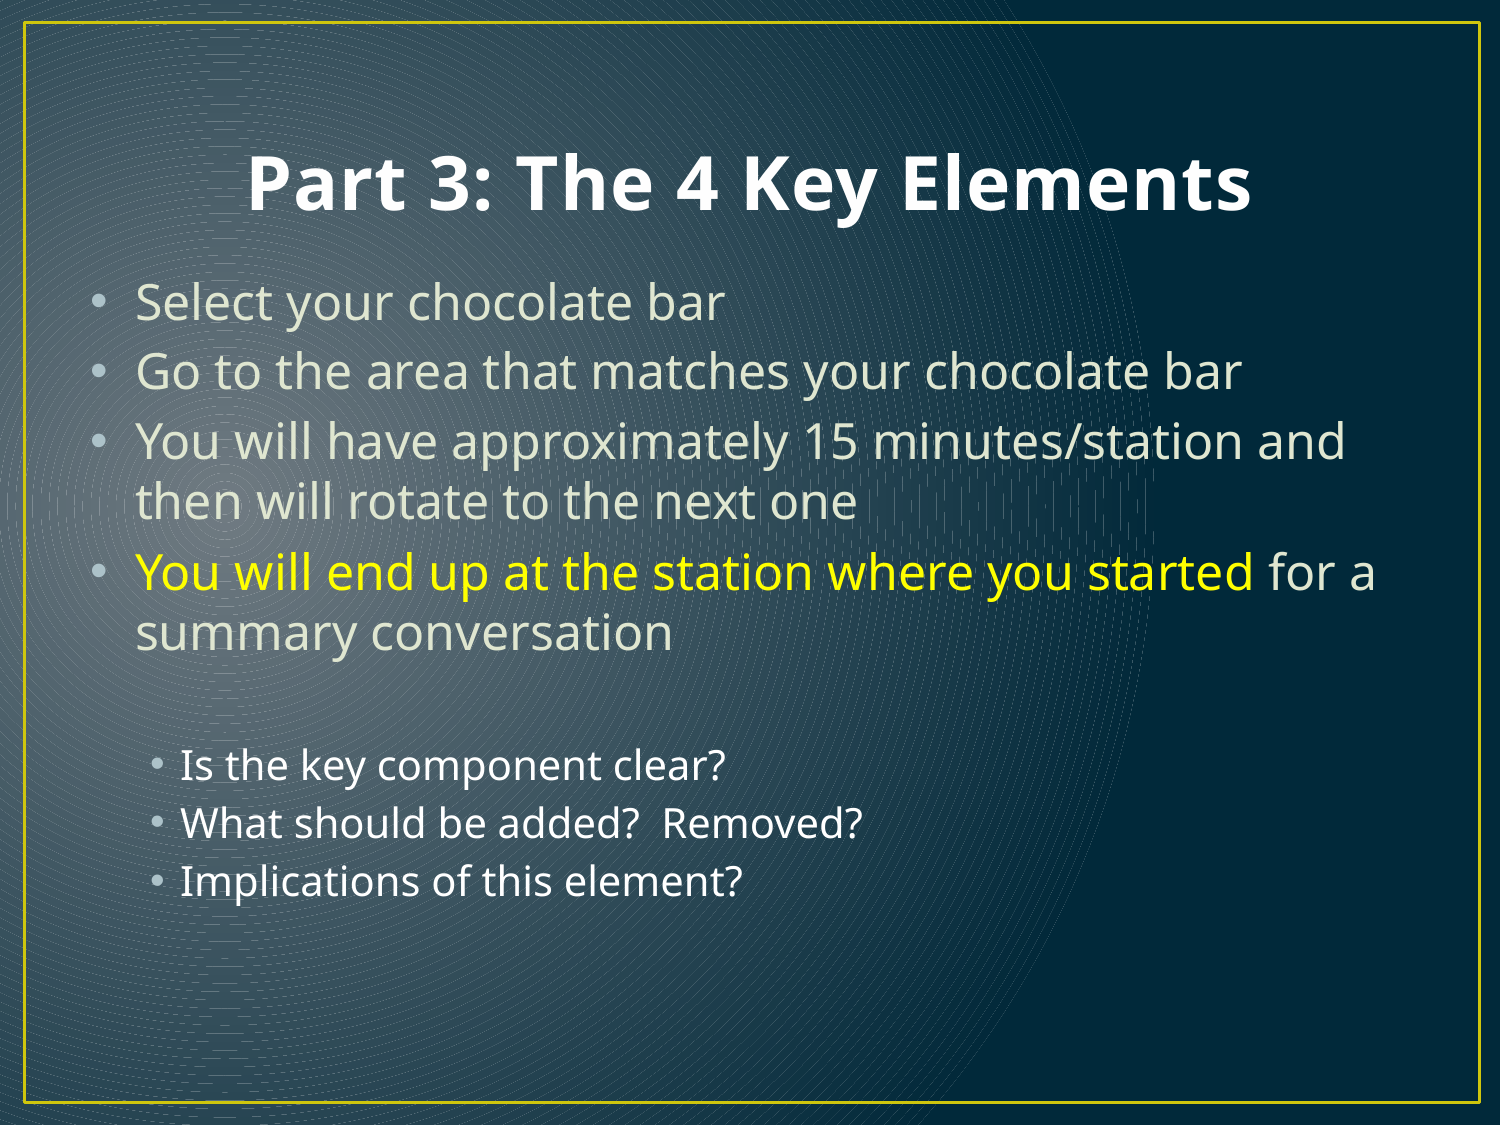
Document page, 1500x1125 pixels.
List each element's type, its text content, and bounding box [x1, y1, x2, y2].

list Select your chocolate bar Go to the area that matches your chocolate bar You will have approximately 15 minutes/station and then will rotate to the next one You will end up at the station where you started for a summary conversation Is the key component clear? What should be added? Removed? Implications of this element? [75, 262, 1425, 1005]
title Part 3: The 4 Key Elements [75, 45, 1425, 233]
